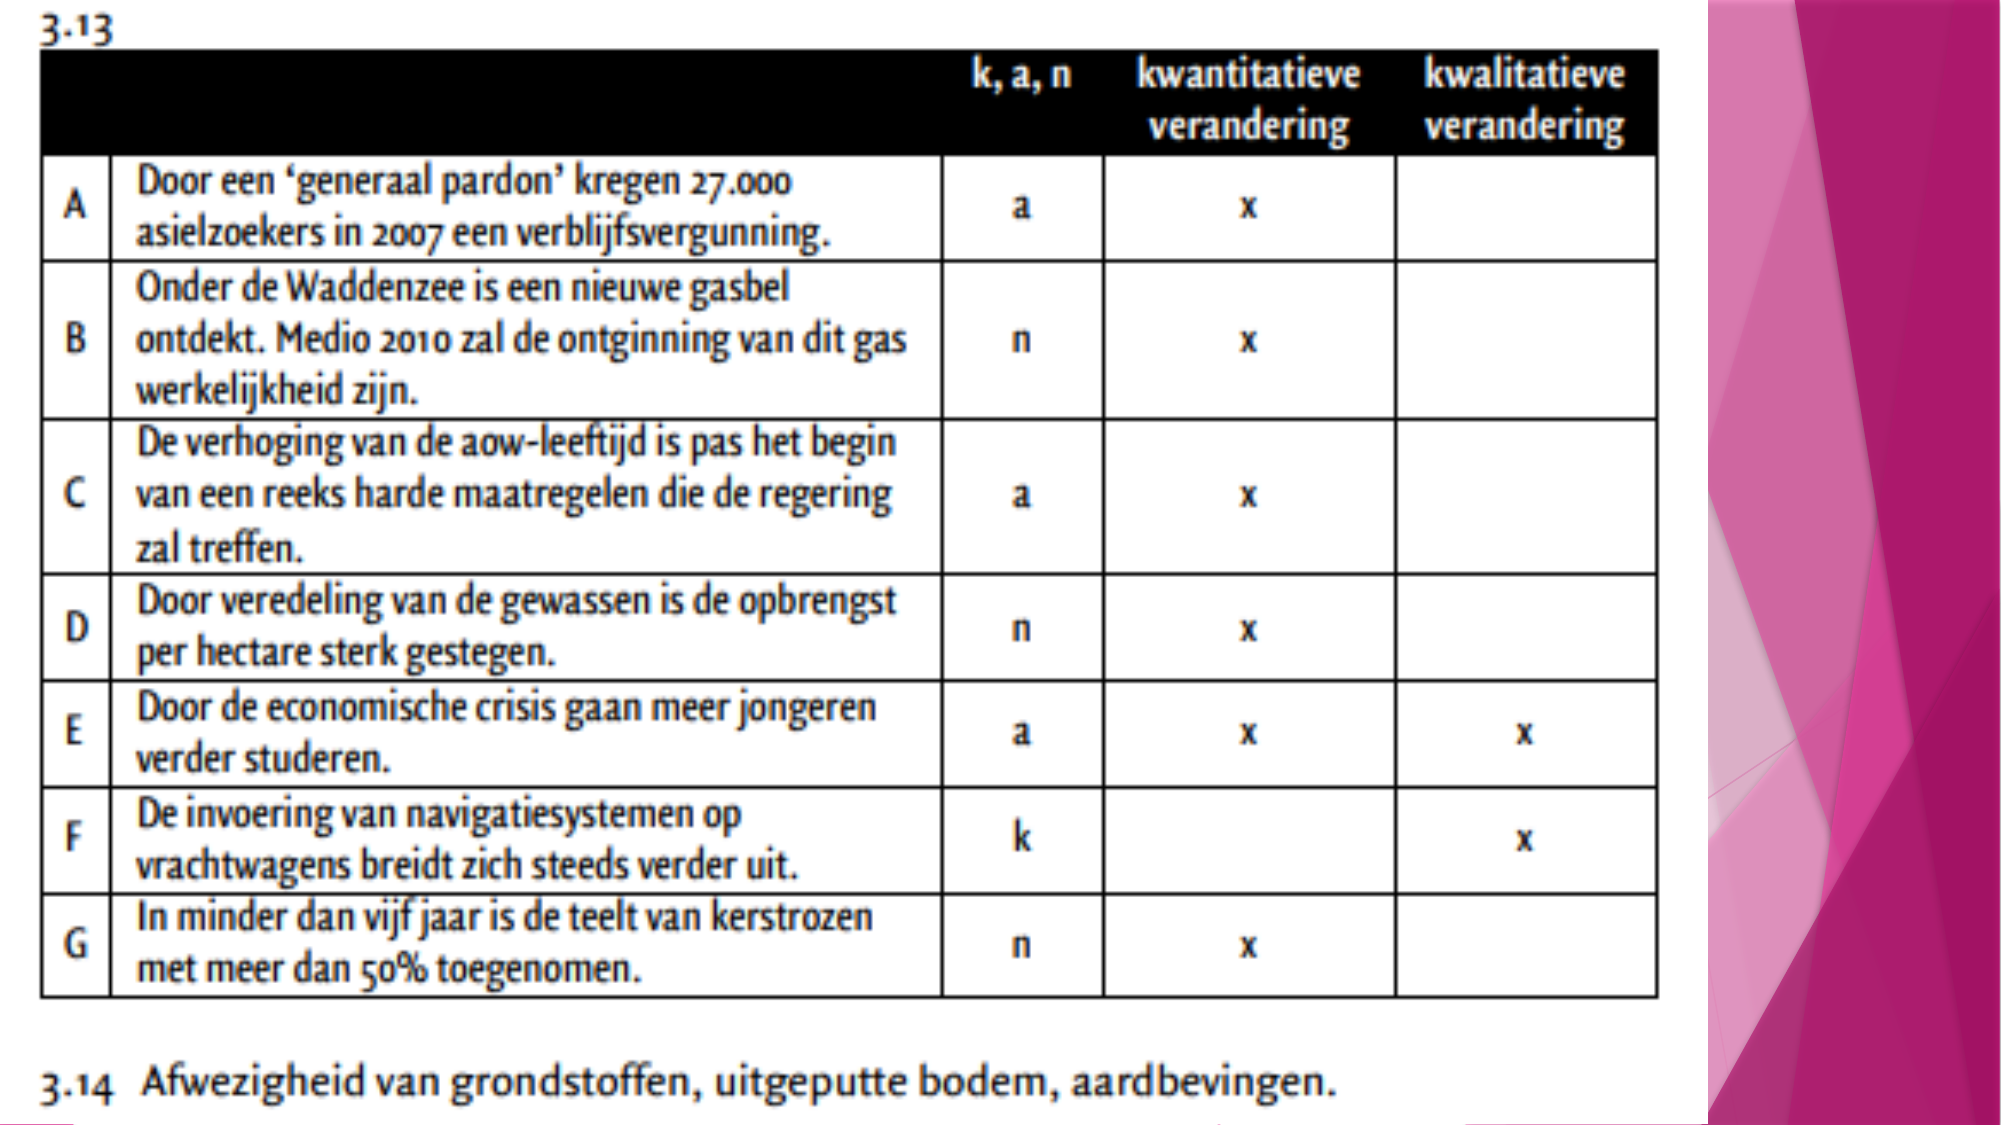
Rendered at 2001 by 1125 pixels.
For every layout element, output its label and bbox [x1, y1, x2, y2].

picture [0, 0, 1708, 1124]
